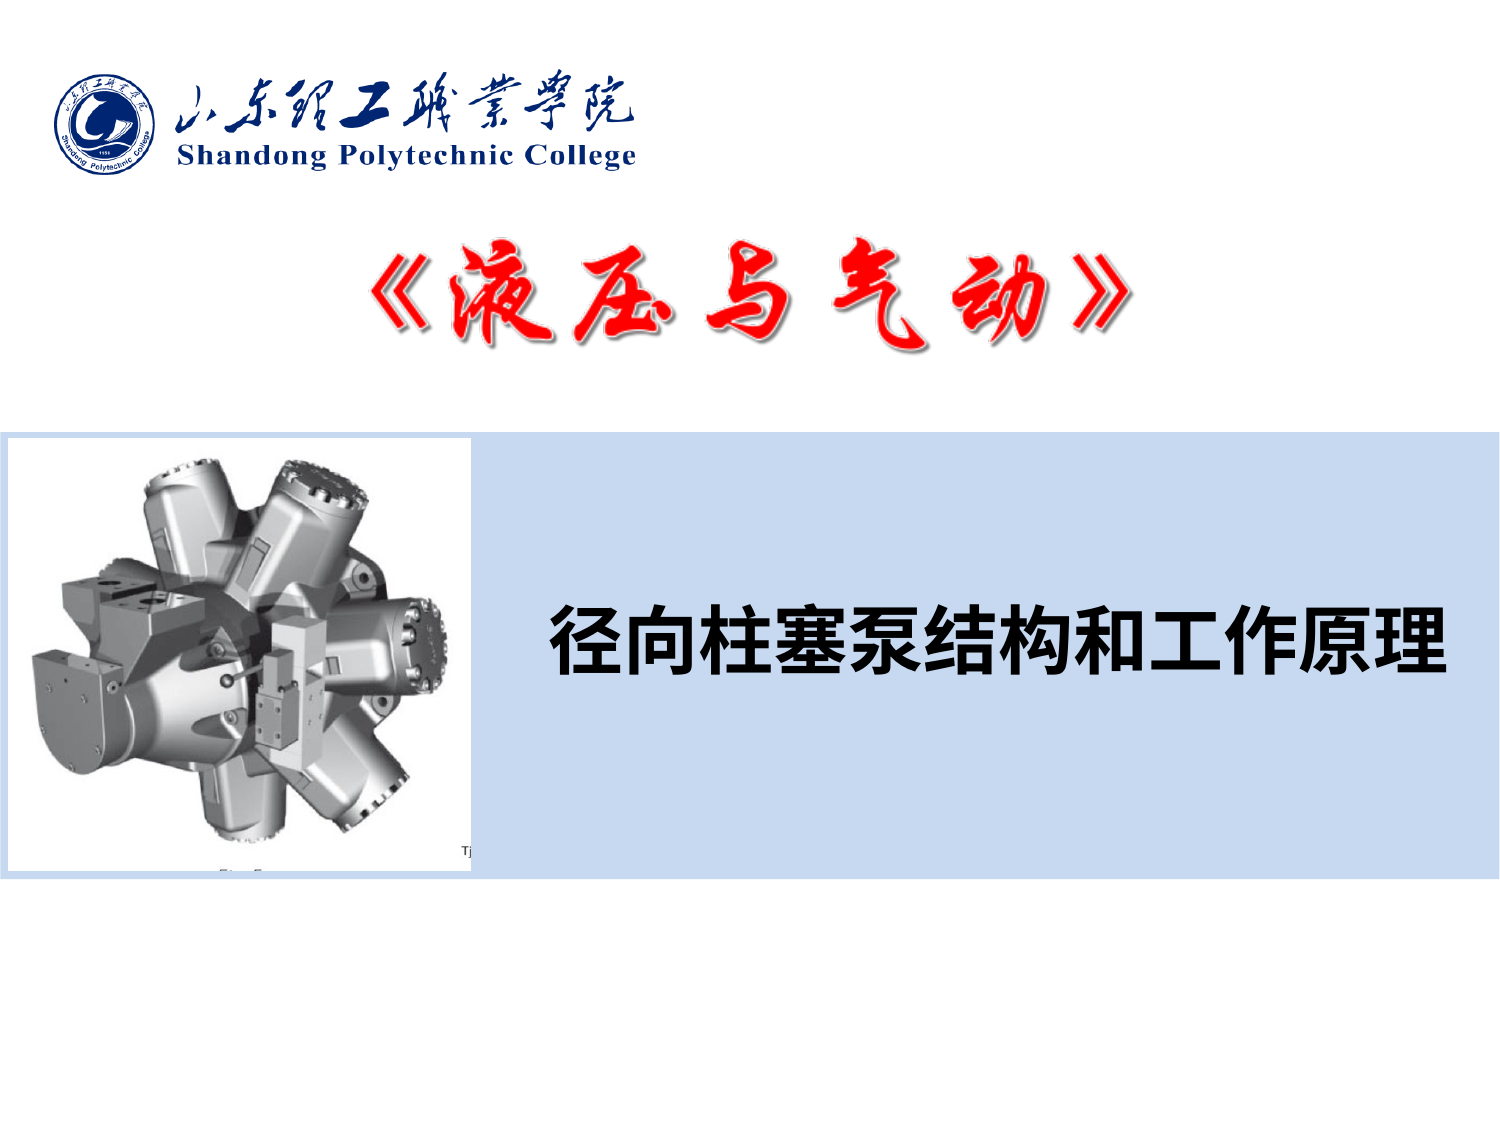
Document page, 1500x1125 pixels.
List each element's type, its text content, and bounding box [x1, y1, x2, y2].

text_box 径向柱塞泵结构和工作原理 [509, 586, 1489, 691]
picture [54, 69, 635, 175]
picture [8, 438, 471, 871]
picture [311, 219, 1189, 388]
